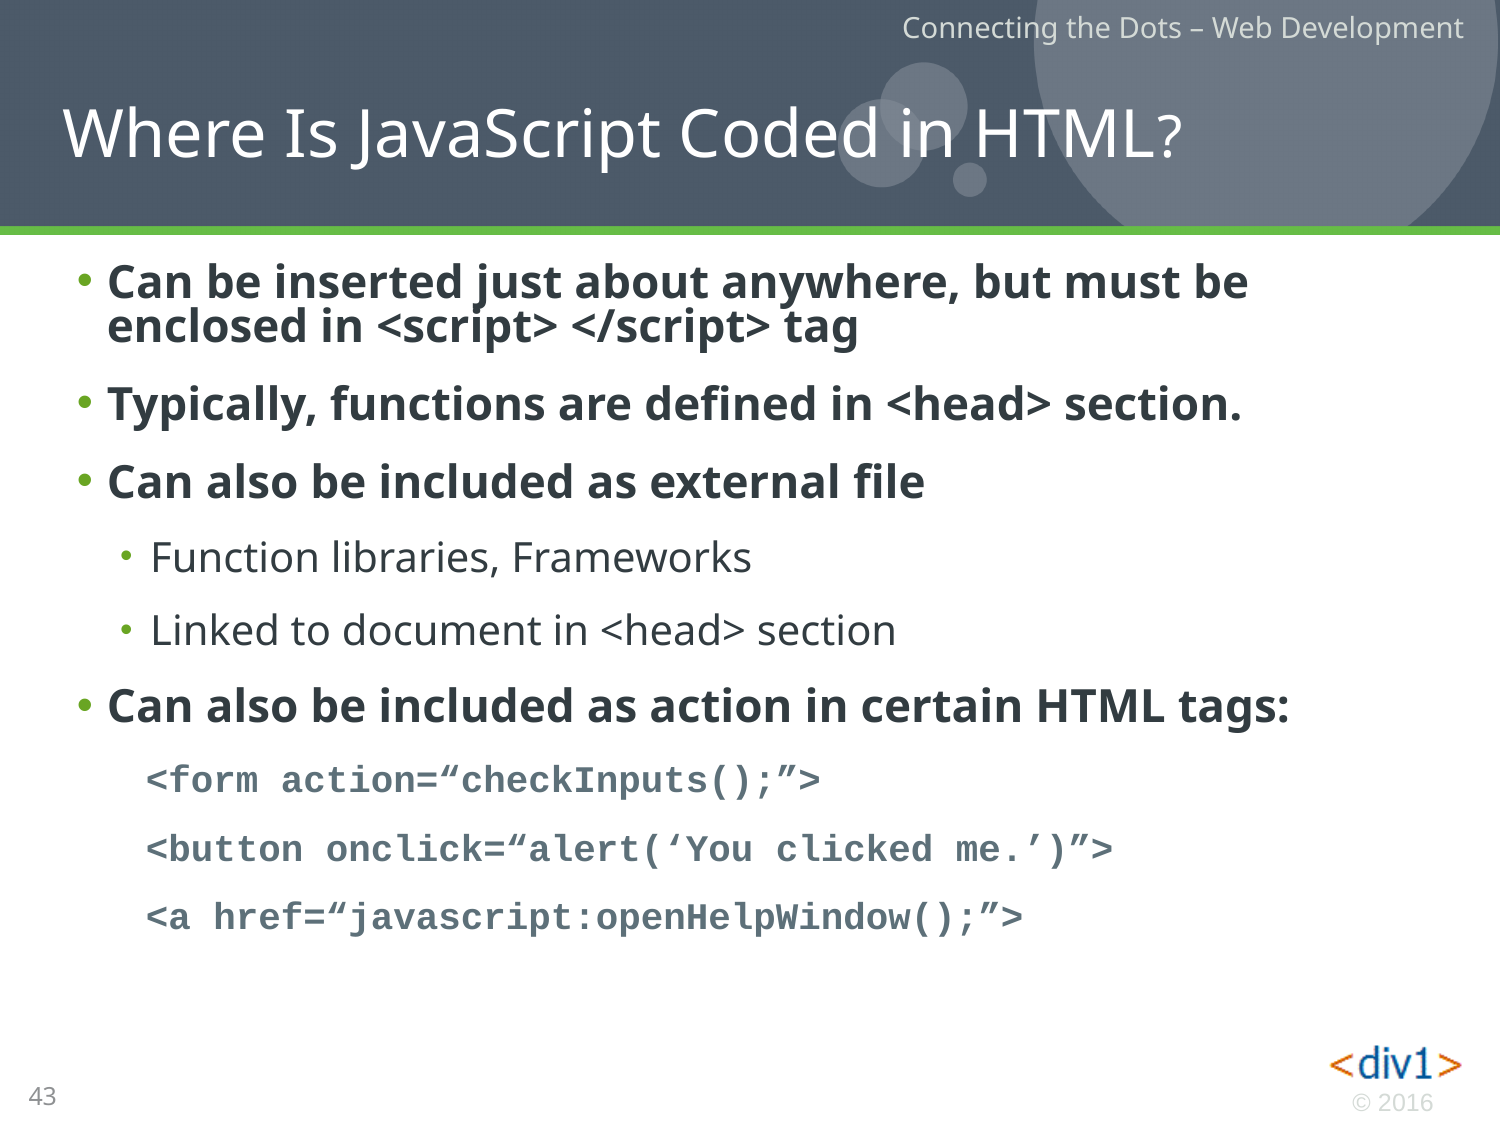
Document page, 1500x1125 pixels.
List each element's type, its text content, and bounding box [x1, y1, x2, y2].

picture [0, 0, 1500, 235]
picture [1325, 1030, 1468, 1098]
title Where Is JavaScript Coded in HTML? [62, 62, 1413, 201]
list Can be inserted just about anywhere, but must be enclosed in <script> </script> tag Typically, functions are defined in <head> section. Can also be included as external file Function libraries, Frameworks Linked to document in <head> section Can also be included as action in certain HTML tags: <form action=“checkInputs();”> <button onclick=“alert(‘You clicked me.’)”> <a href=“javascript:openHelpWindow();”> [76, 255, 1428, 999]
